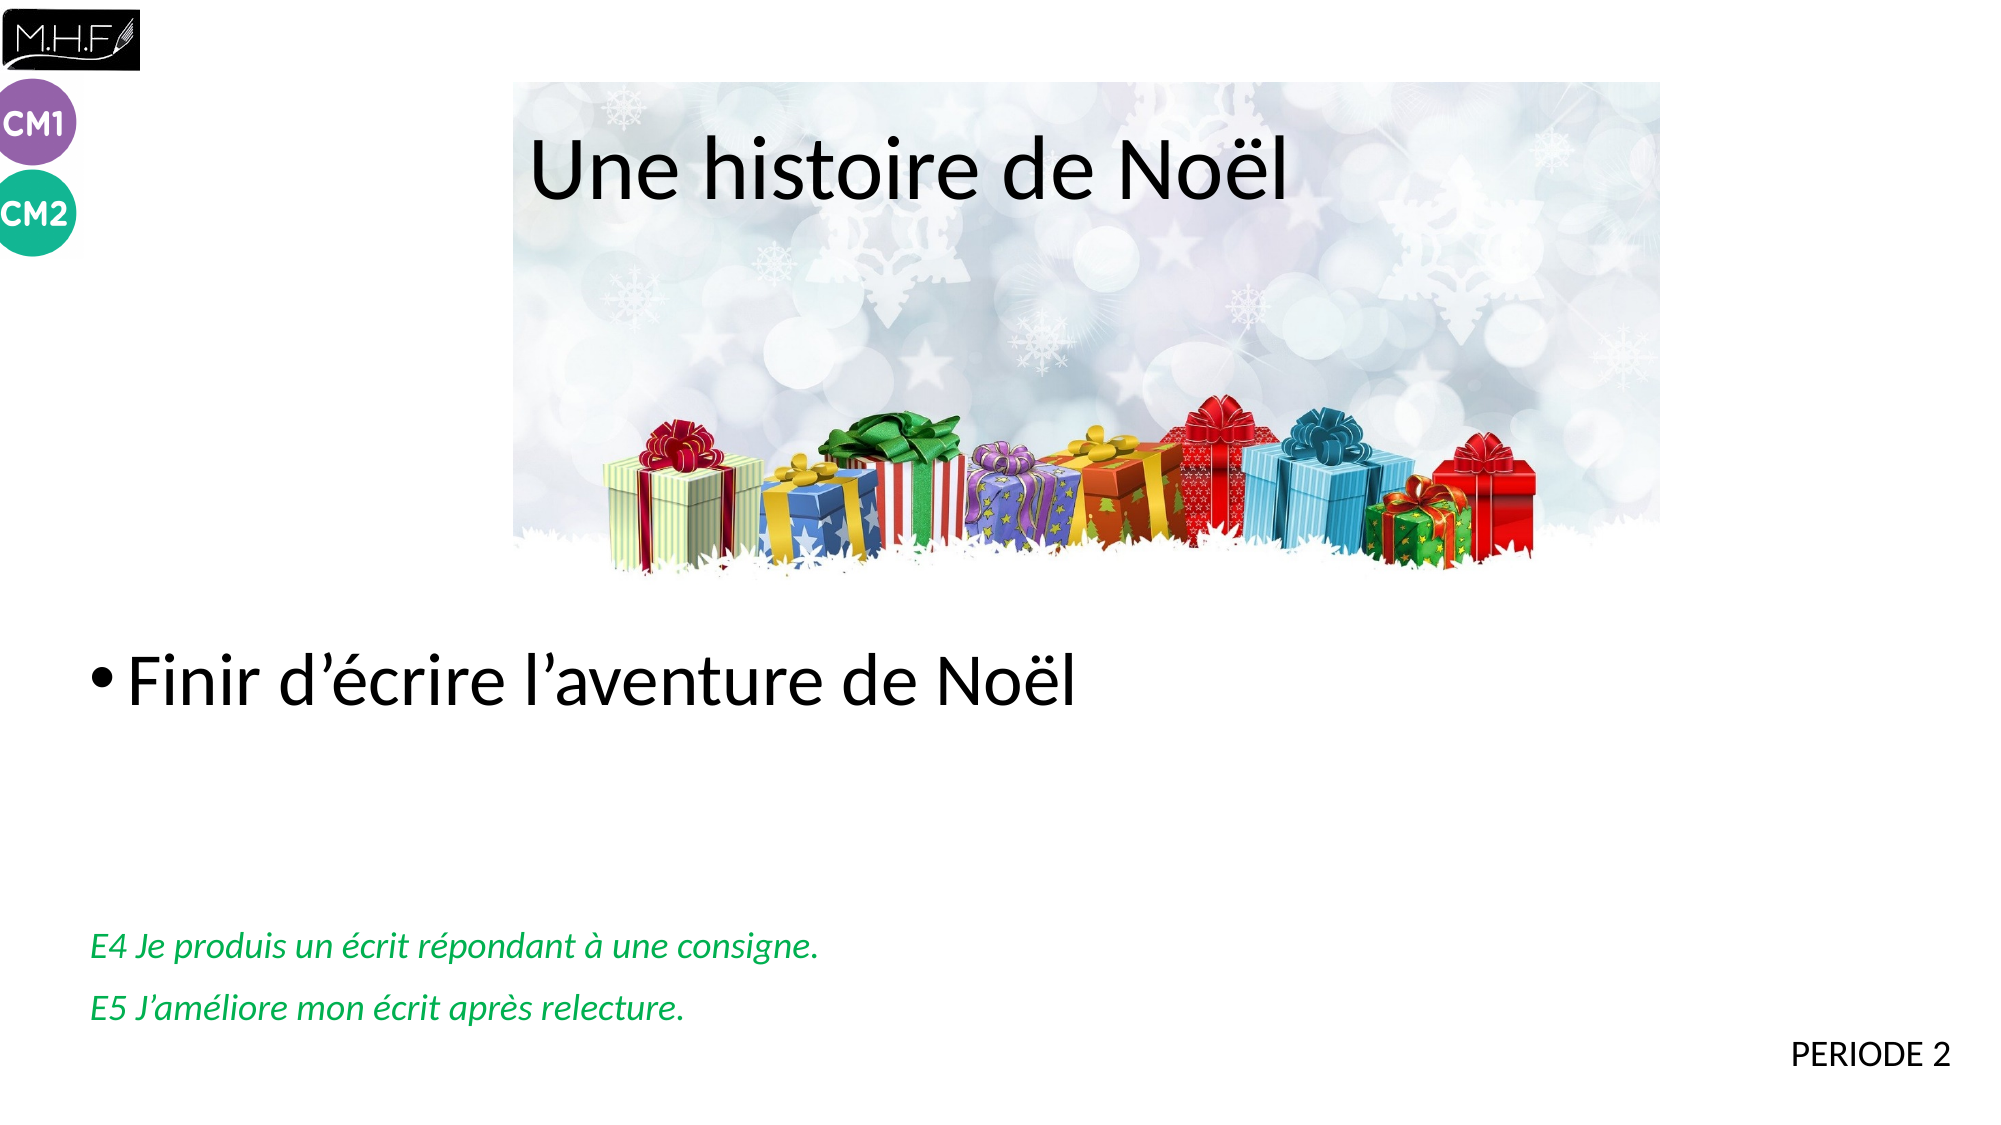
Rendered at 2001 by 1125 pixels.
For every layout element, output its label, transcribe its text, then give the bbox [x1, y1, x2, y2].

title Une histoire de Noël [513, 75, 1864, 264]
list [513, 82, 1660, 692]
picture [0, 7, 140, 259]
text_box Finir d’écrire l’aventure de Noël E4 Je produis un écrit répondant à une consigne. E5 J’améliore mon écrit après relecture. [74, 633, 1425, 1059]
text_box PERIODE 2 [1362, 1021, 1967, 1082]
